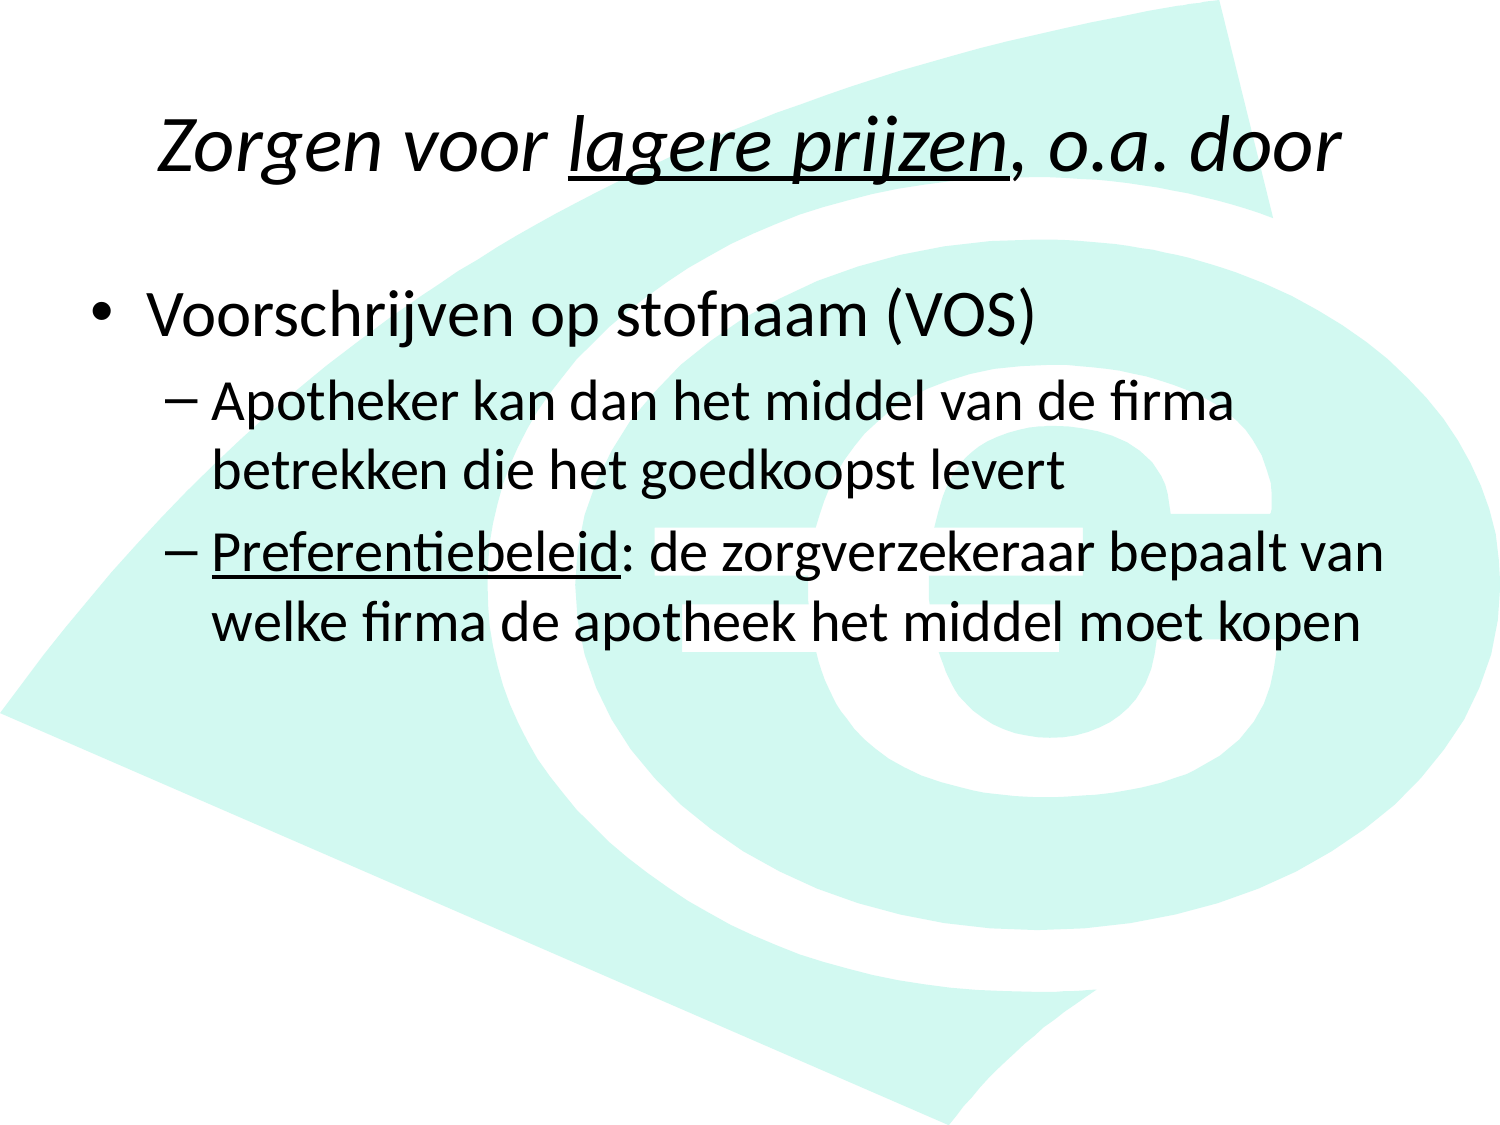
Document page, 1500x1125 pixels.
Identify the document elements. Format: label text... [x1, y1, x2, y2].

list Voorschrijven op stofnaam (VOS) Apotheker kan dan het middel van de firma betrekken die het goedkoopst levert Preferentiebeleid: de zorgverzekeraar bepaalt van welke firma de apotheek het middel moet kopen [75, 262, 1425, 1005]
title Zorgen voor lagere prijzen, o.a. door [75, 45, 1425, 233]
